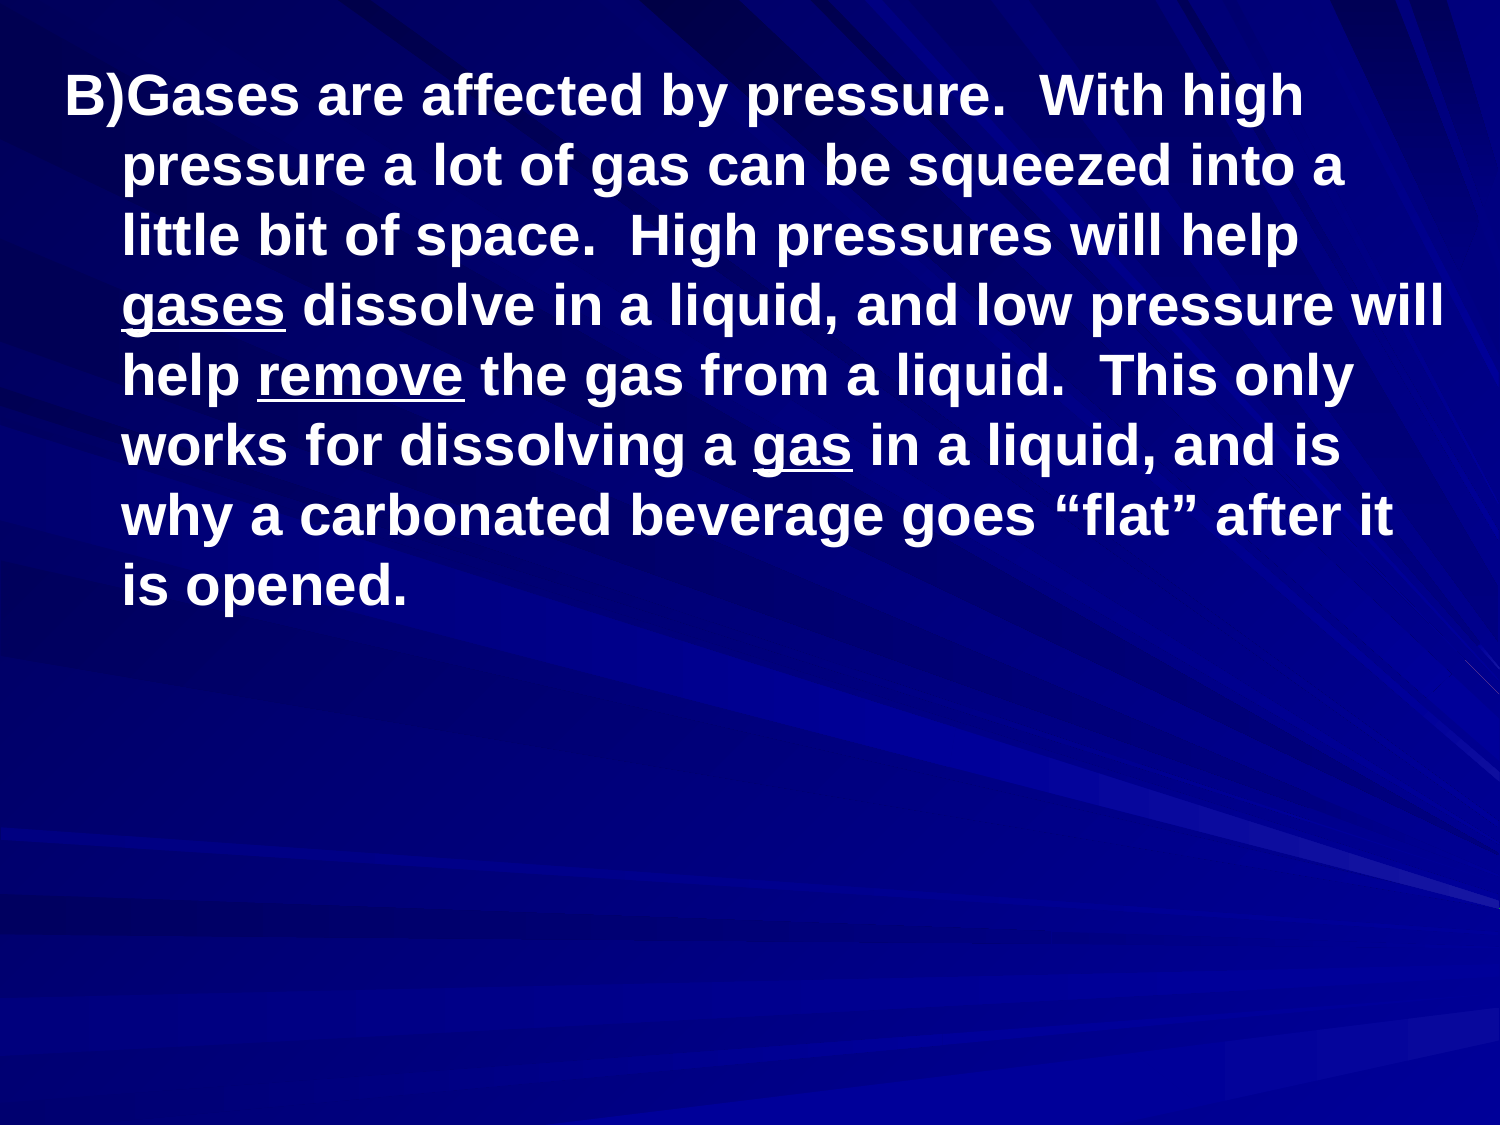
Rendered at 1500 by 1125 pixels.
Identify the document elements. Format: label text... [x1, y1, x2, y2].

text_box Gases are affected by pressure. With high pressure a lot of gas can be squeezed into a little bit of space. High pressures will help gases dissolve in a liquid, and low pressure will help remove the gas from a liquid. This only works for dissolving a gas in a liquid, and is why a carbonated beverage goes “flat” after it is opened. [49, 49, 1463, 625]
